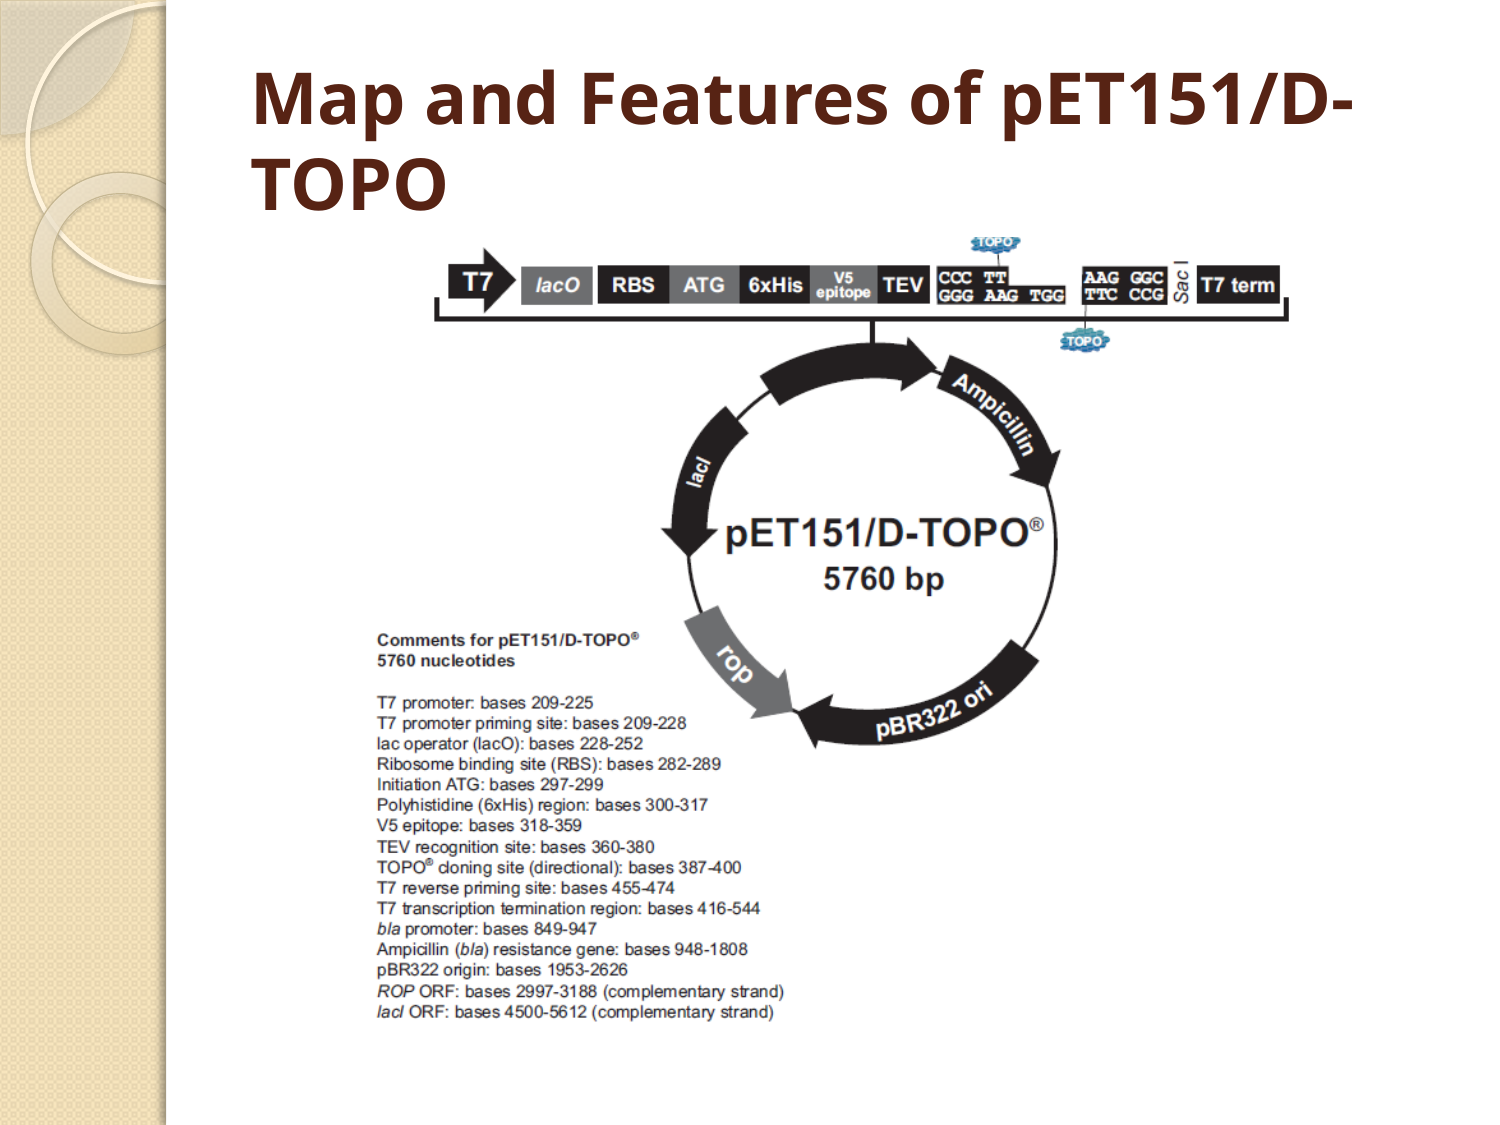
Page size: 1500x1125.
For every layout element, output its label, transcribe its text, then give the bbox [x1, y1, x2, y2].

title Map and Features of pET151/D-TOPO [235, 45, 1466, 233]
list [350, 237, 1351, 1026]
